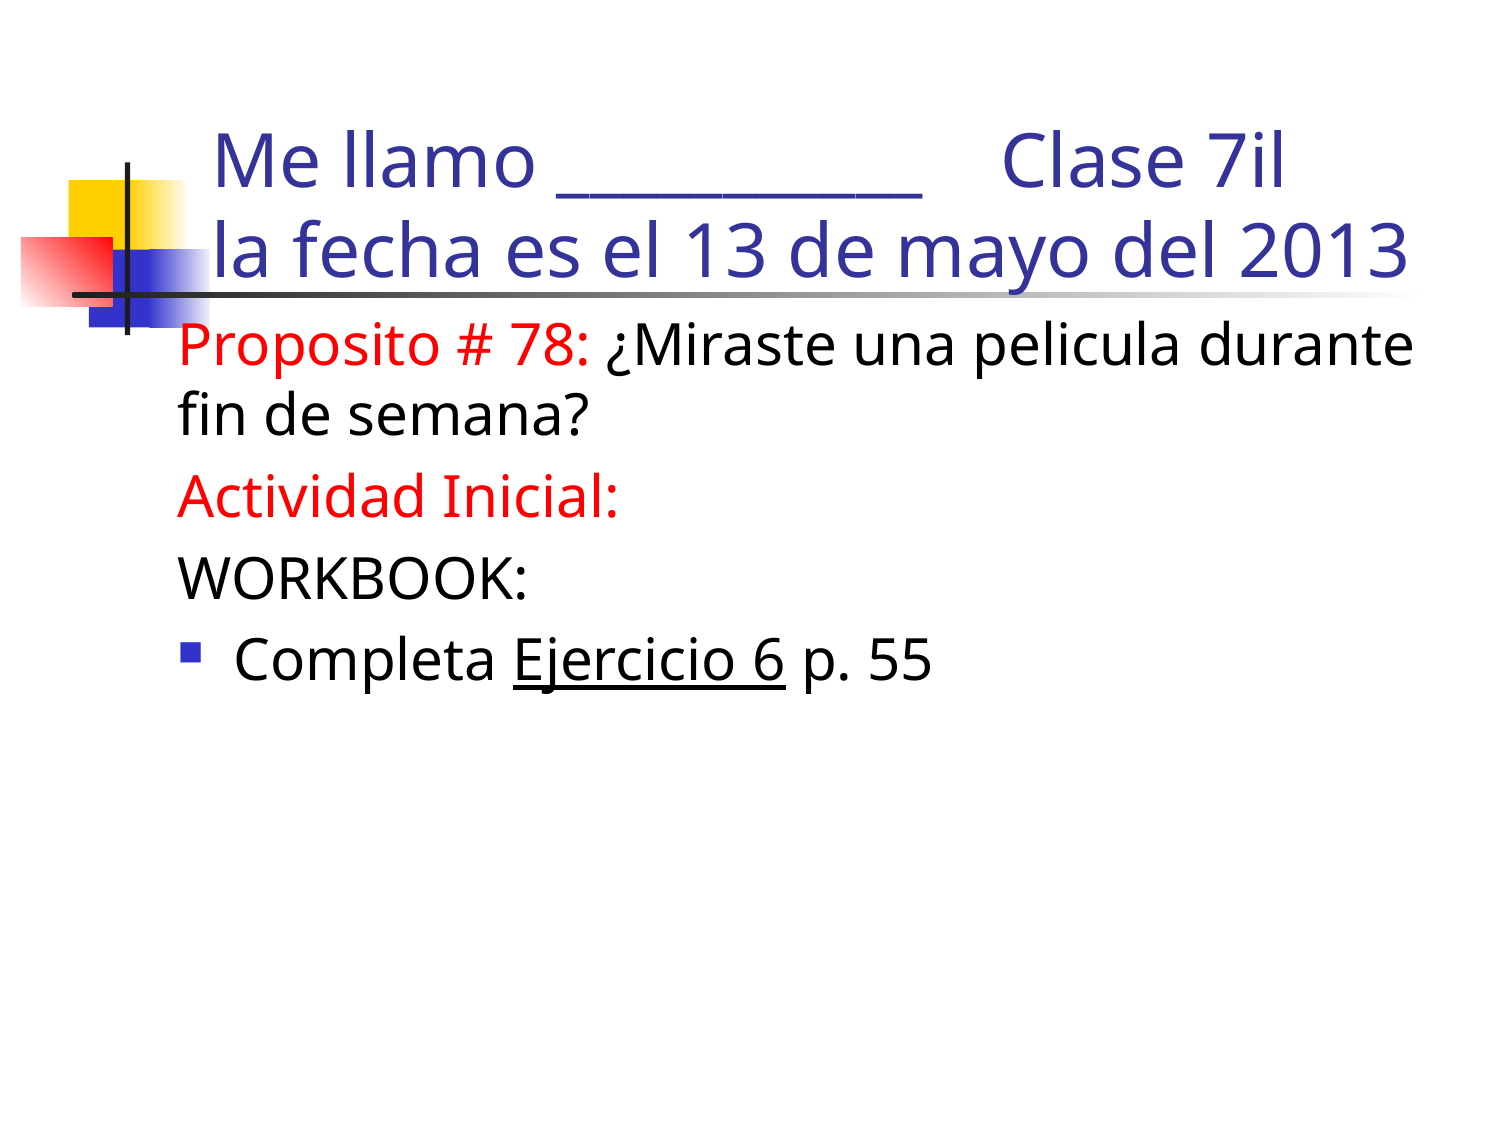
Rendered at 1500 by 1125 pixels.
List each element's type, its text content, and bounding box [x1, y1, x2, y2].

list Proposito # 78: ¿Miraste una pelicula durante fin de semana? Actividad Inicial: WORKBOOK: Completa Ejercicio 6 p. 55 [162, 299, 1463, 1088]
title Me llamo ___________ Clase 7il la fecha es el 13 de mayo del 2013 [196, 60, 1475, 300]
